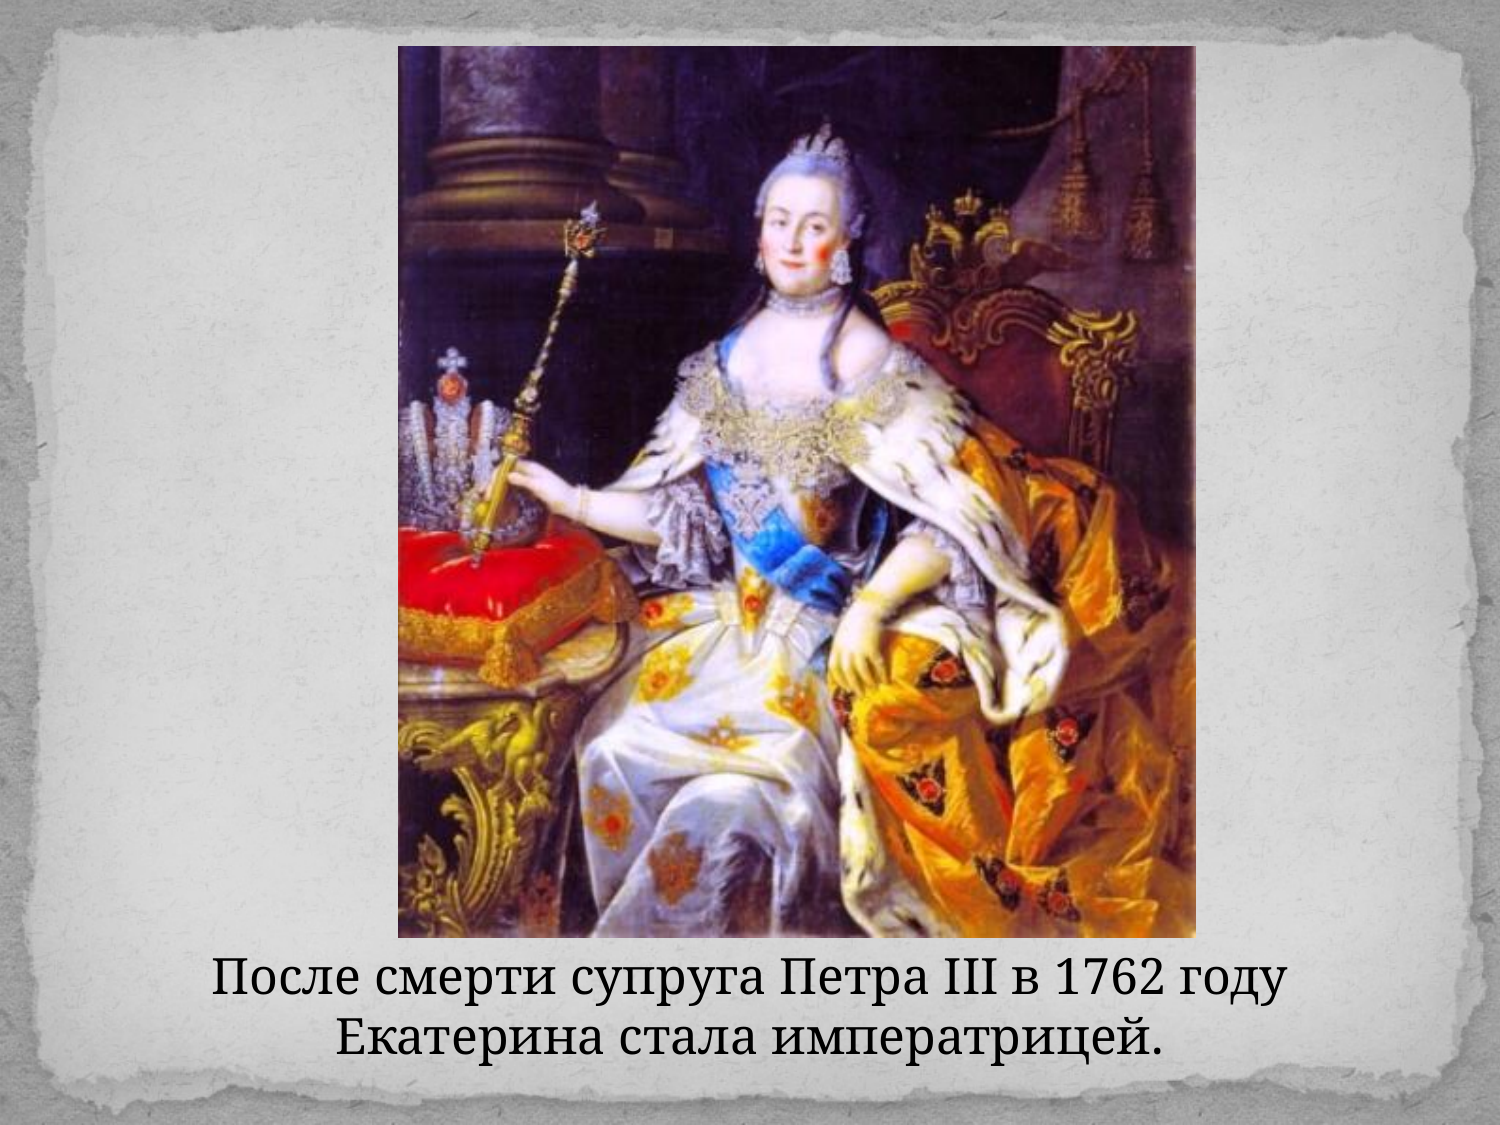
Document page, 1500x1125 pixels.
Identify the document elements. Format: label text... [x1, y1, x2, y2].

text_box После смерти супруга Петра III в 1762 году Екатерина стала императрицей. [81, 937, 1418, 1073]
picture [398, 46, 1196, 938]
